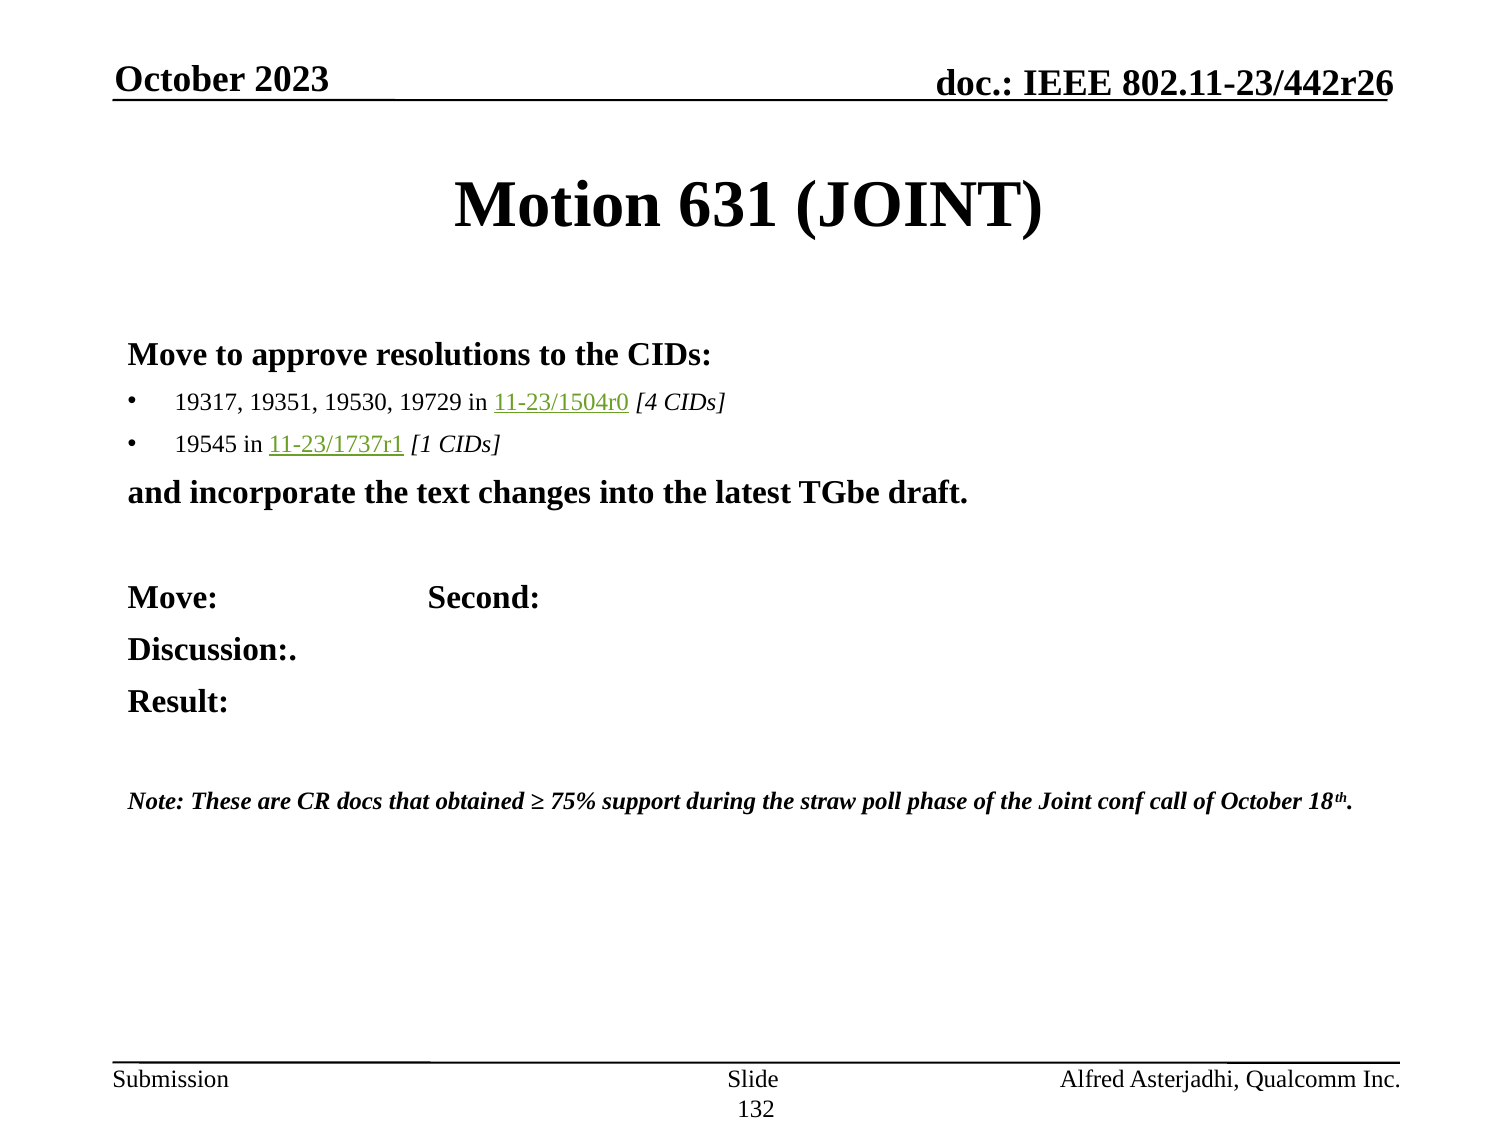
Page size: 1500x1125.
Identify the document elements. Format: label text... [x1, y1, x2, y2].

footer Alfred Asterjadhi, Qualcomm Inc. [878, 1061, 1402, 1093]
title Motion 631 (JOINT) [112, 112, 1388, 288]
list Move to approve resolutions to the CIDs: 19317, 19351, 19530, 19729 in 11-23/1504r0 [4 CIDs] 19545 in 11-23/1737r1 [1 CIDs] and incorporate the text changes into the latest TGbe draft. Move: Second: Discussion:. Result: Note: These are CR docs that obtained ≥ 75% support during the straw poll phase of the Joint conf call of October 18th. [112, 324, 1388, 1063]
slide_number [114, 54, 423, 100]
slide_number Slide 132 [712, 1061, 800, 1123]
